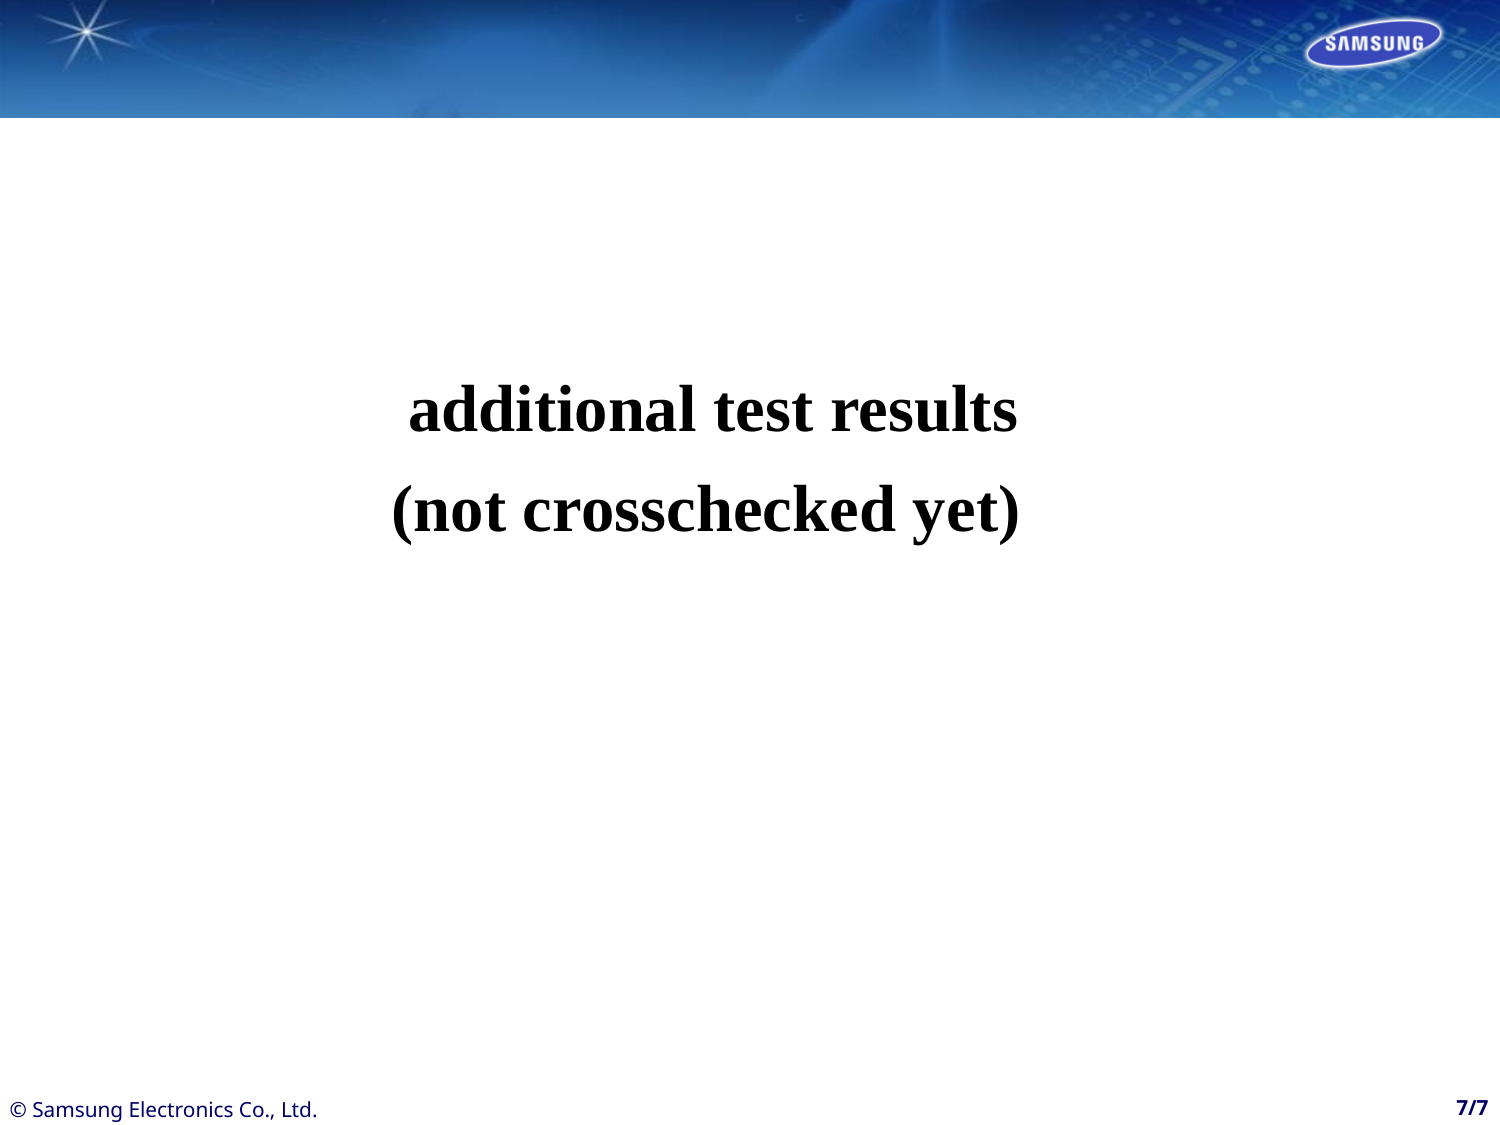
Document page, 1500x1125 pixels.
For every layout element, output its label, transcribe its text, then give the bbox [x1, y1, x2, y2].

list additional test results (not crosschecked yet) [376, 337, 1141, 499]
picture [0, 0, 1500, 118]
